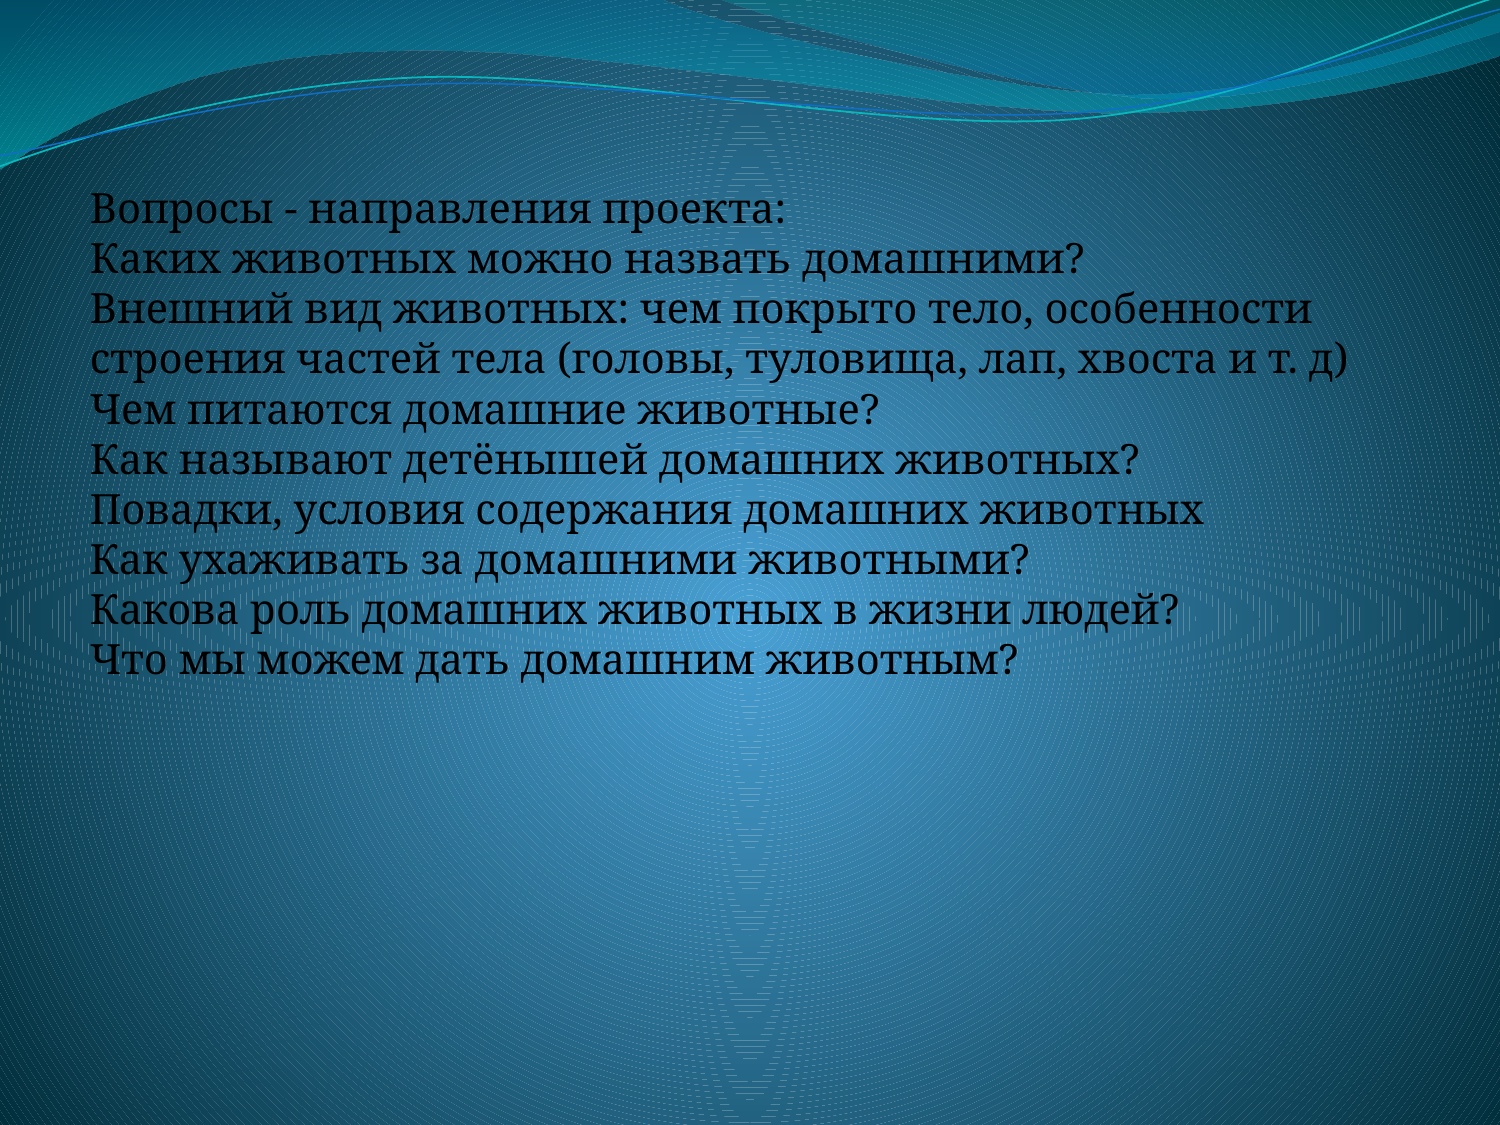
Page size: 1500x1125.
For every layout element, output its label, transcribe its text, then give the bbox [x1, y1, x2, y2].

text_box Вопросы - направления проекта: Каких животных можно назвать домашними? Внешний вид животных: чем покрыто тело, особенности строения частей тела (головы, туловища, лап, хвоста и т. д) Чем питаются домашние животные? Как называют детёнышей домашних животных? Повадки, условия содержания домашних животных Как ухаживать за домашними животными? Какова роль домашних животных в жизни людей? Что мы можем дать домашним животным? [74, 174, 1425, 735]
